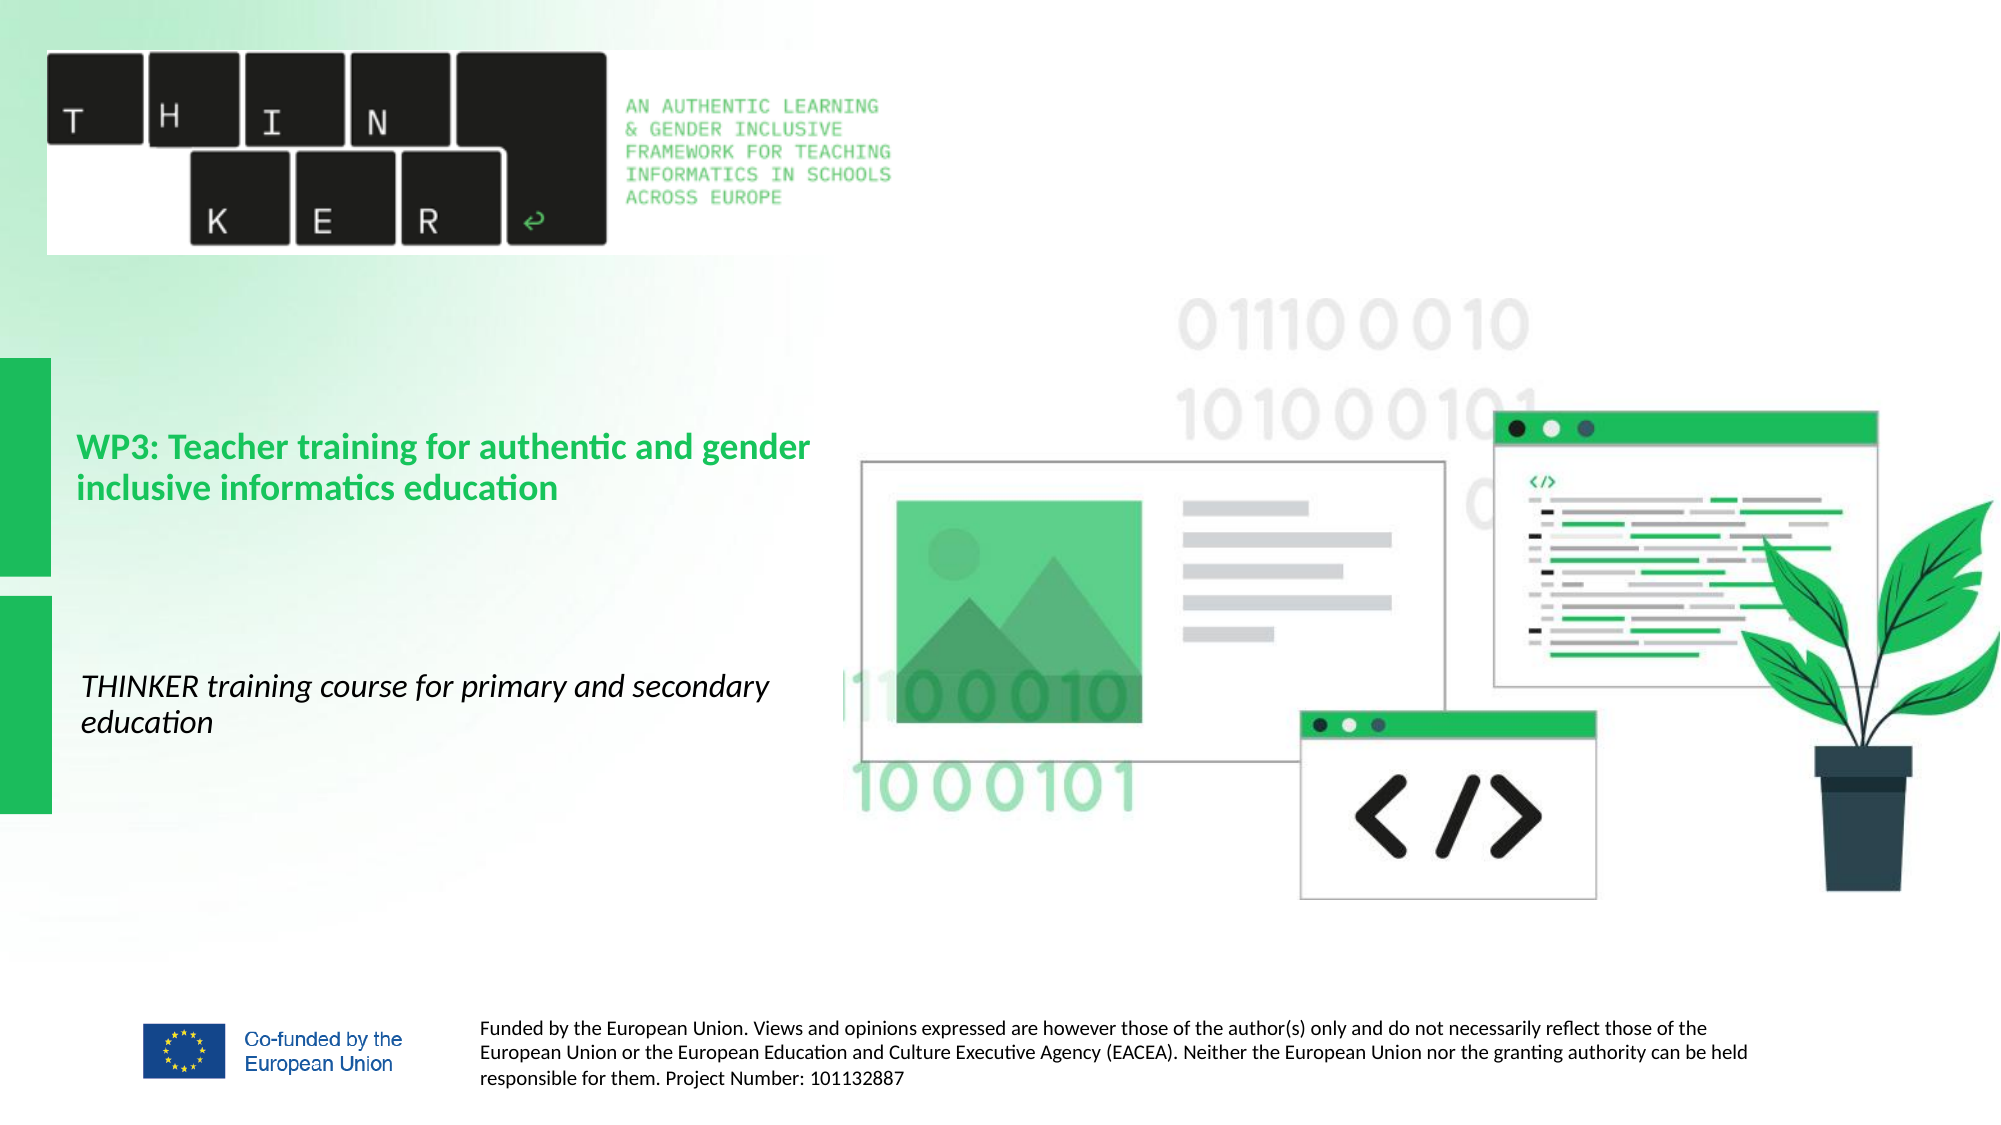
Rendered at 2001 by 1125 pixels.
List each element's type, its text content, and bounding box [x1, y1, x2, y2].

picture [0, 0, 2000, 1125]
subtitle THINKER training course for primary and secondary education [65, 599, 869, 812]
title WP3: Teacher training for authentic and gender inclusive informatics education [61, 358, 842, 578]
